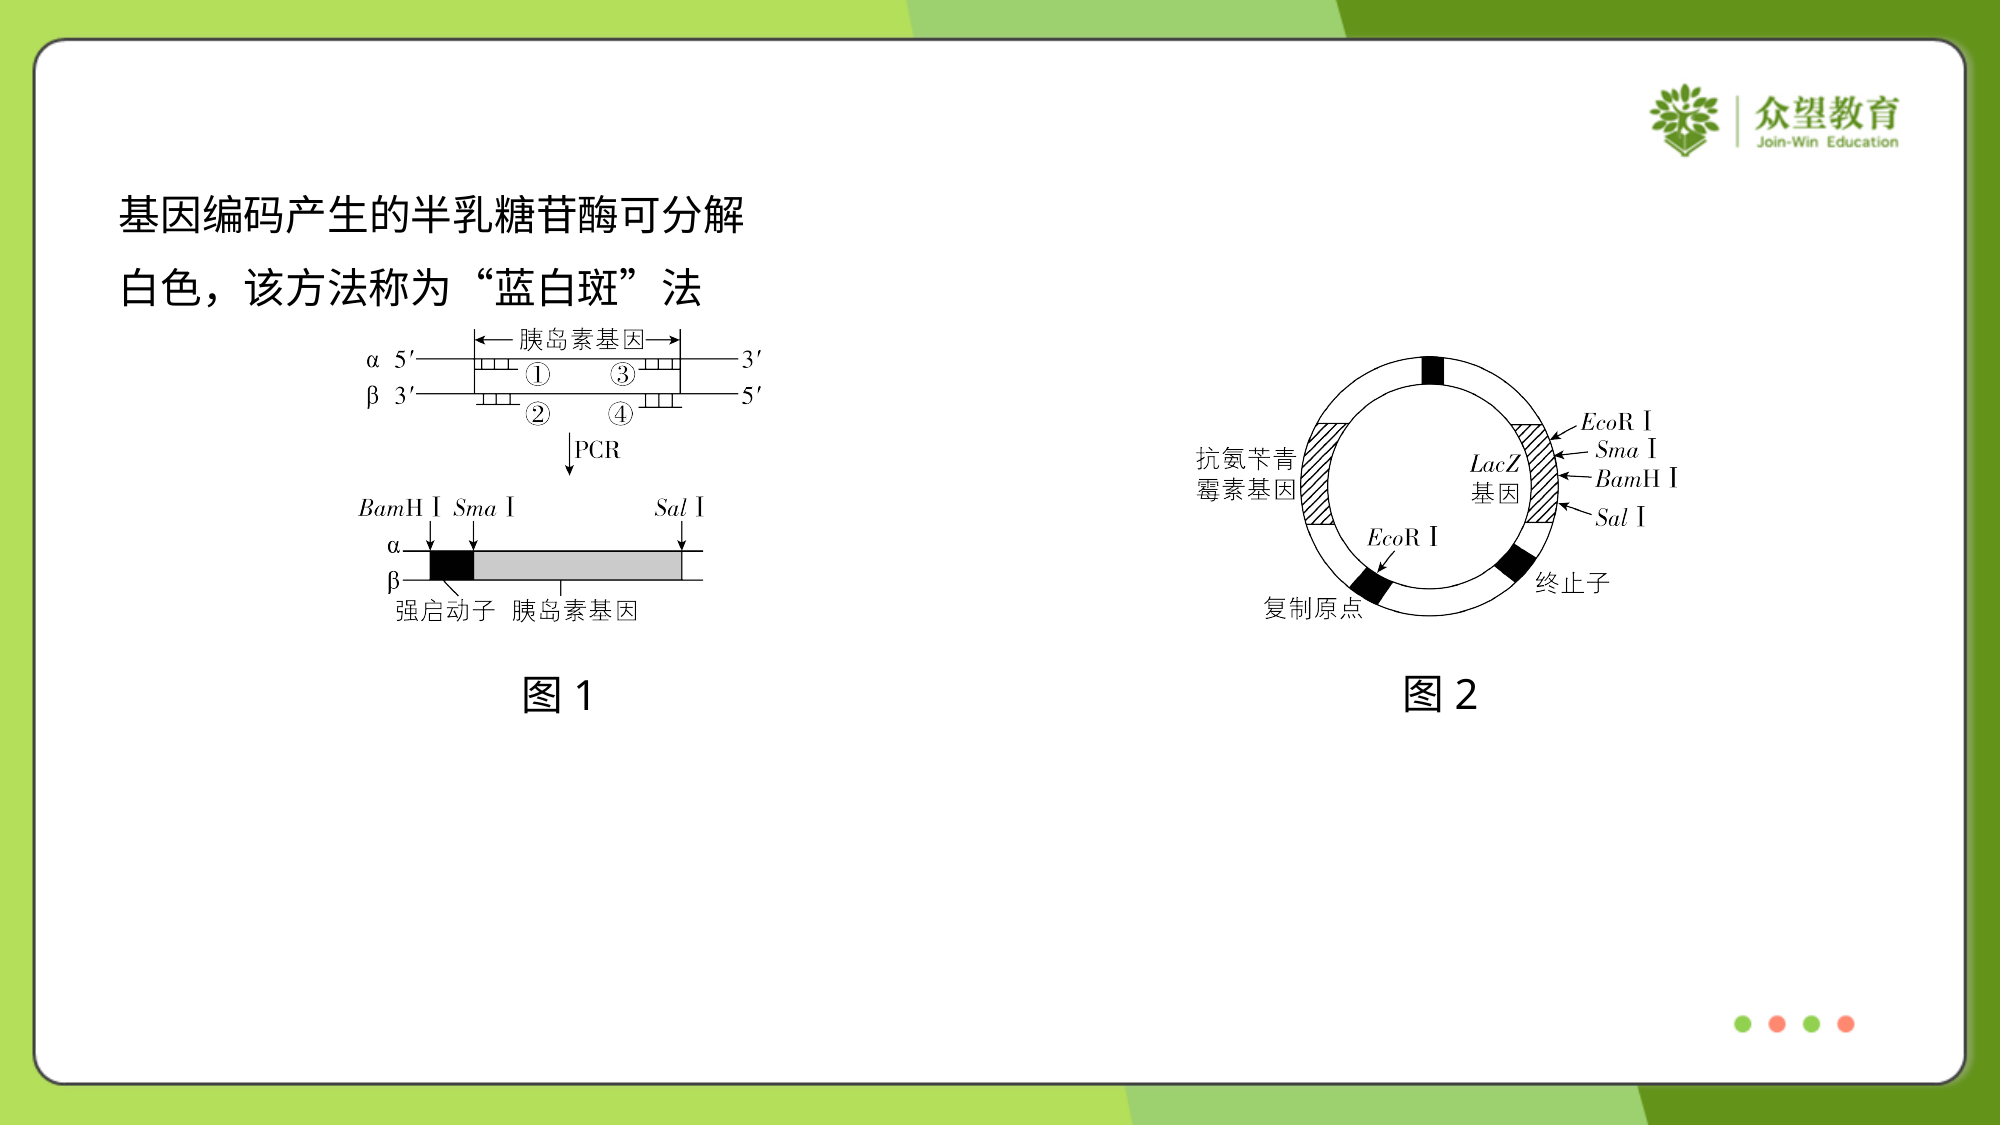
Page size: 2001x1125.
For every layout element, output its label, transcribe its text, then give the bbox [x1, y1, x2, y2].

text_box 图1 [521, 646, 598, 780]
text_box 图2 [1402, 644, 1479, 778]
picture [0, 0, 2000, 1125]
